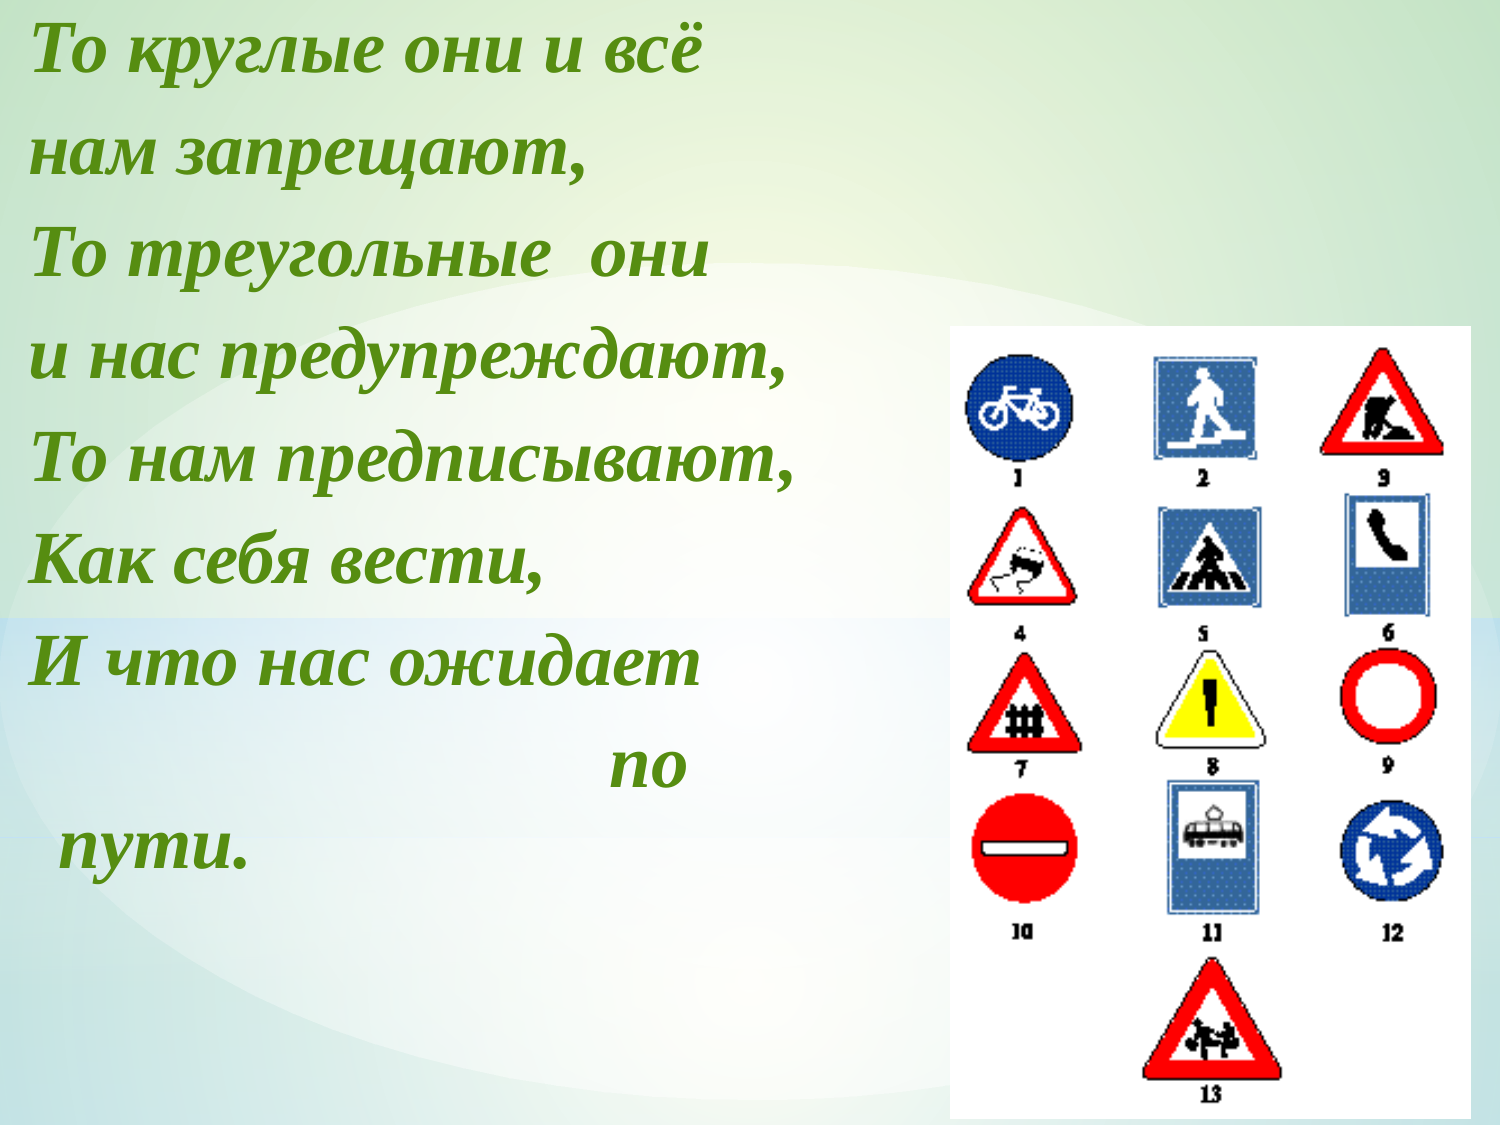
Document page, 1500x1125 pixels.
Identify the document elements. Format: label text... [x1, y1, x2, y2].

list То круглые они и всё нам запрещают, То треугольные они и нас предупреждают, То нам предписывают, Как себя вести, И что нас ожидает по пути. [5, 0, 916, 860]
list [950, 325, 1471, 1119]
